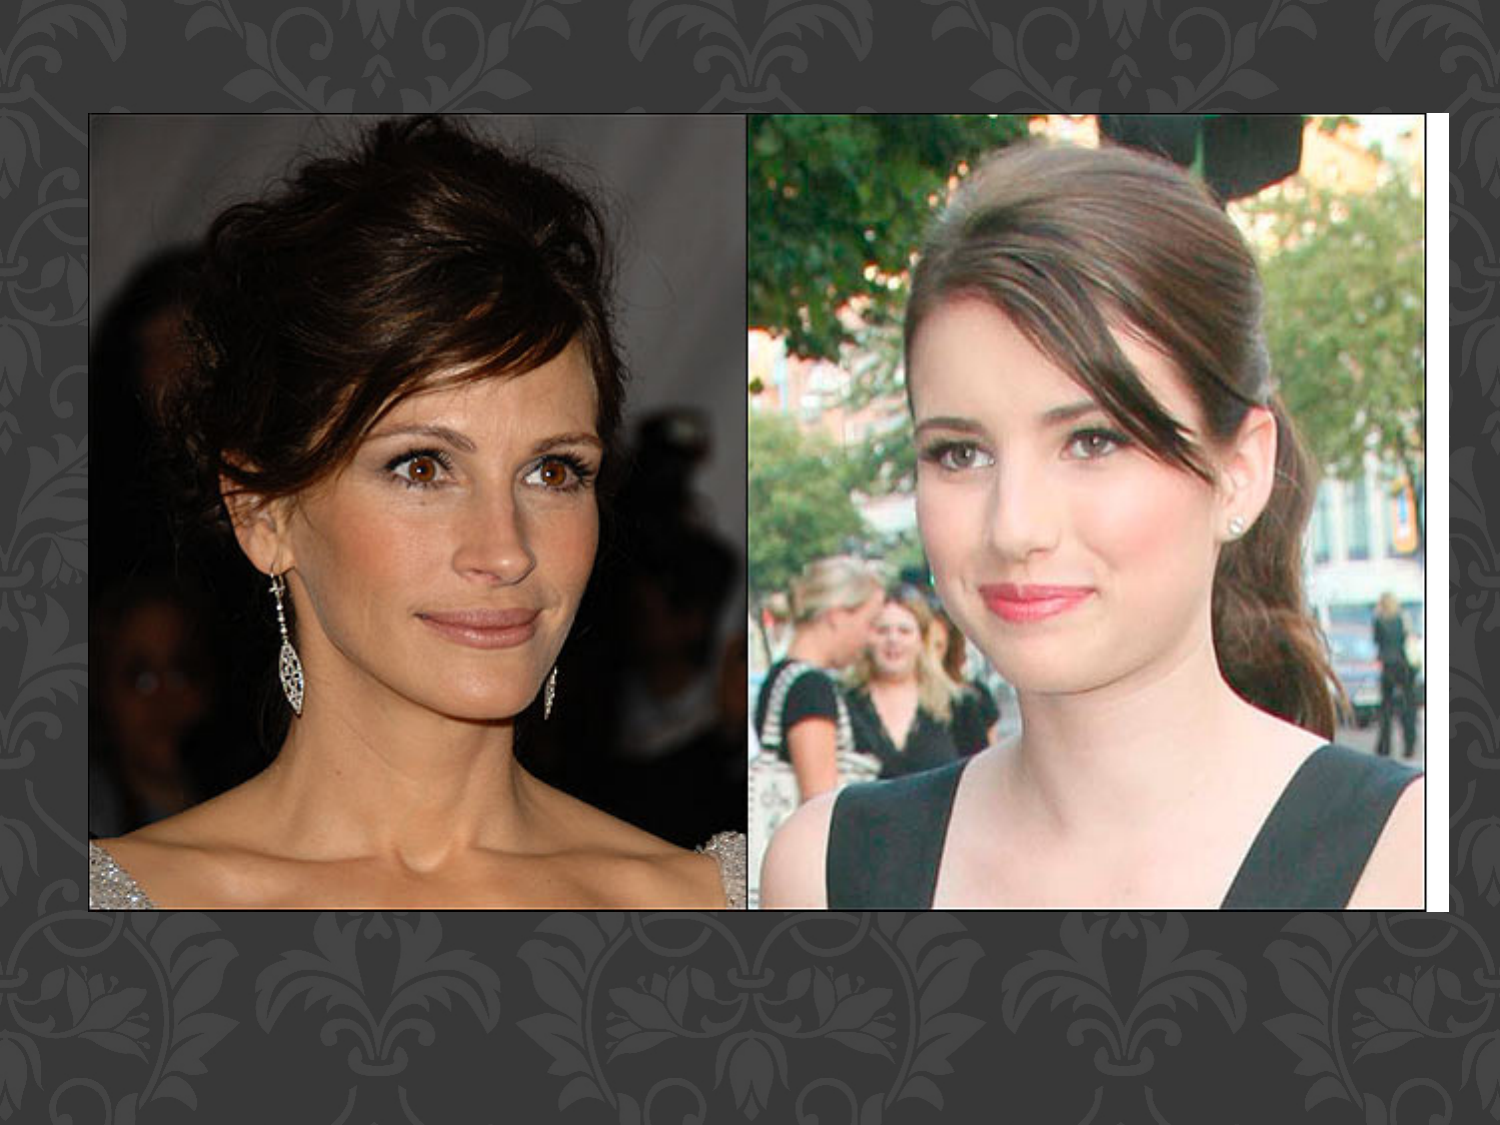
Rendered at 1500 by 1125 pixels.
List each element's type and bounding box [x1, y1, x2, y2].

picture [88, 113, 1449, 912]
